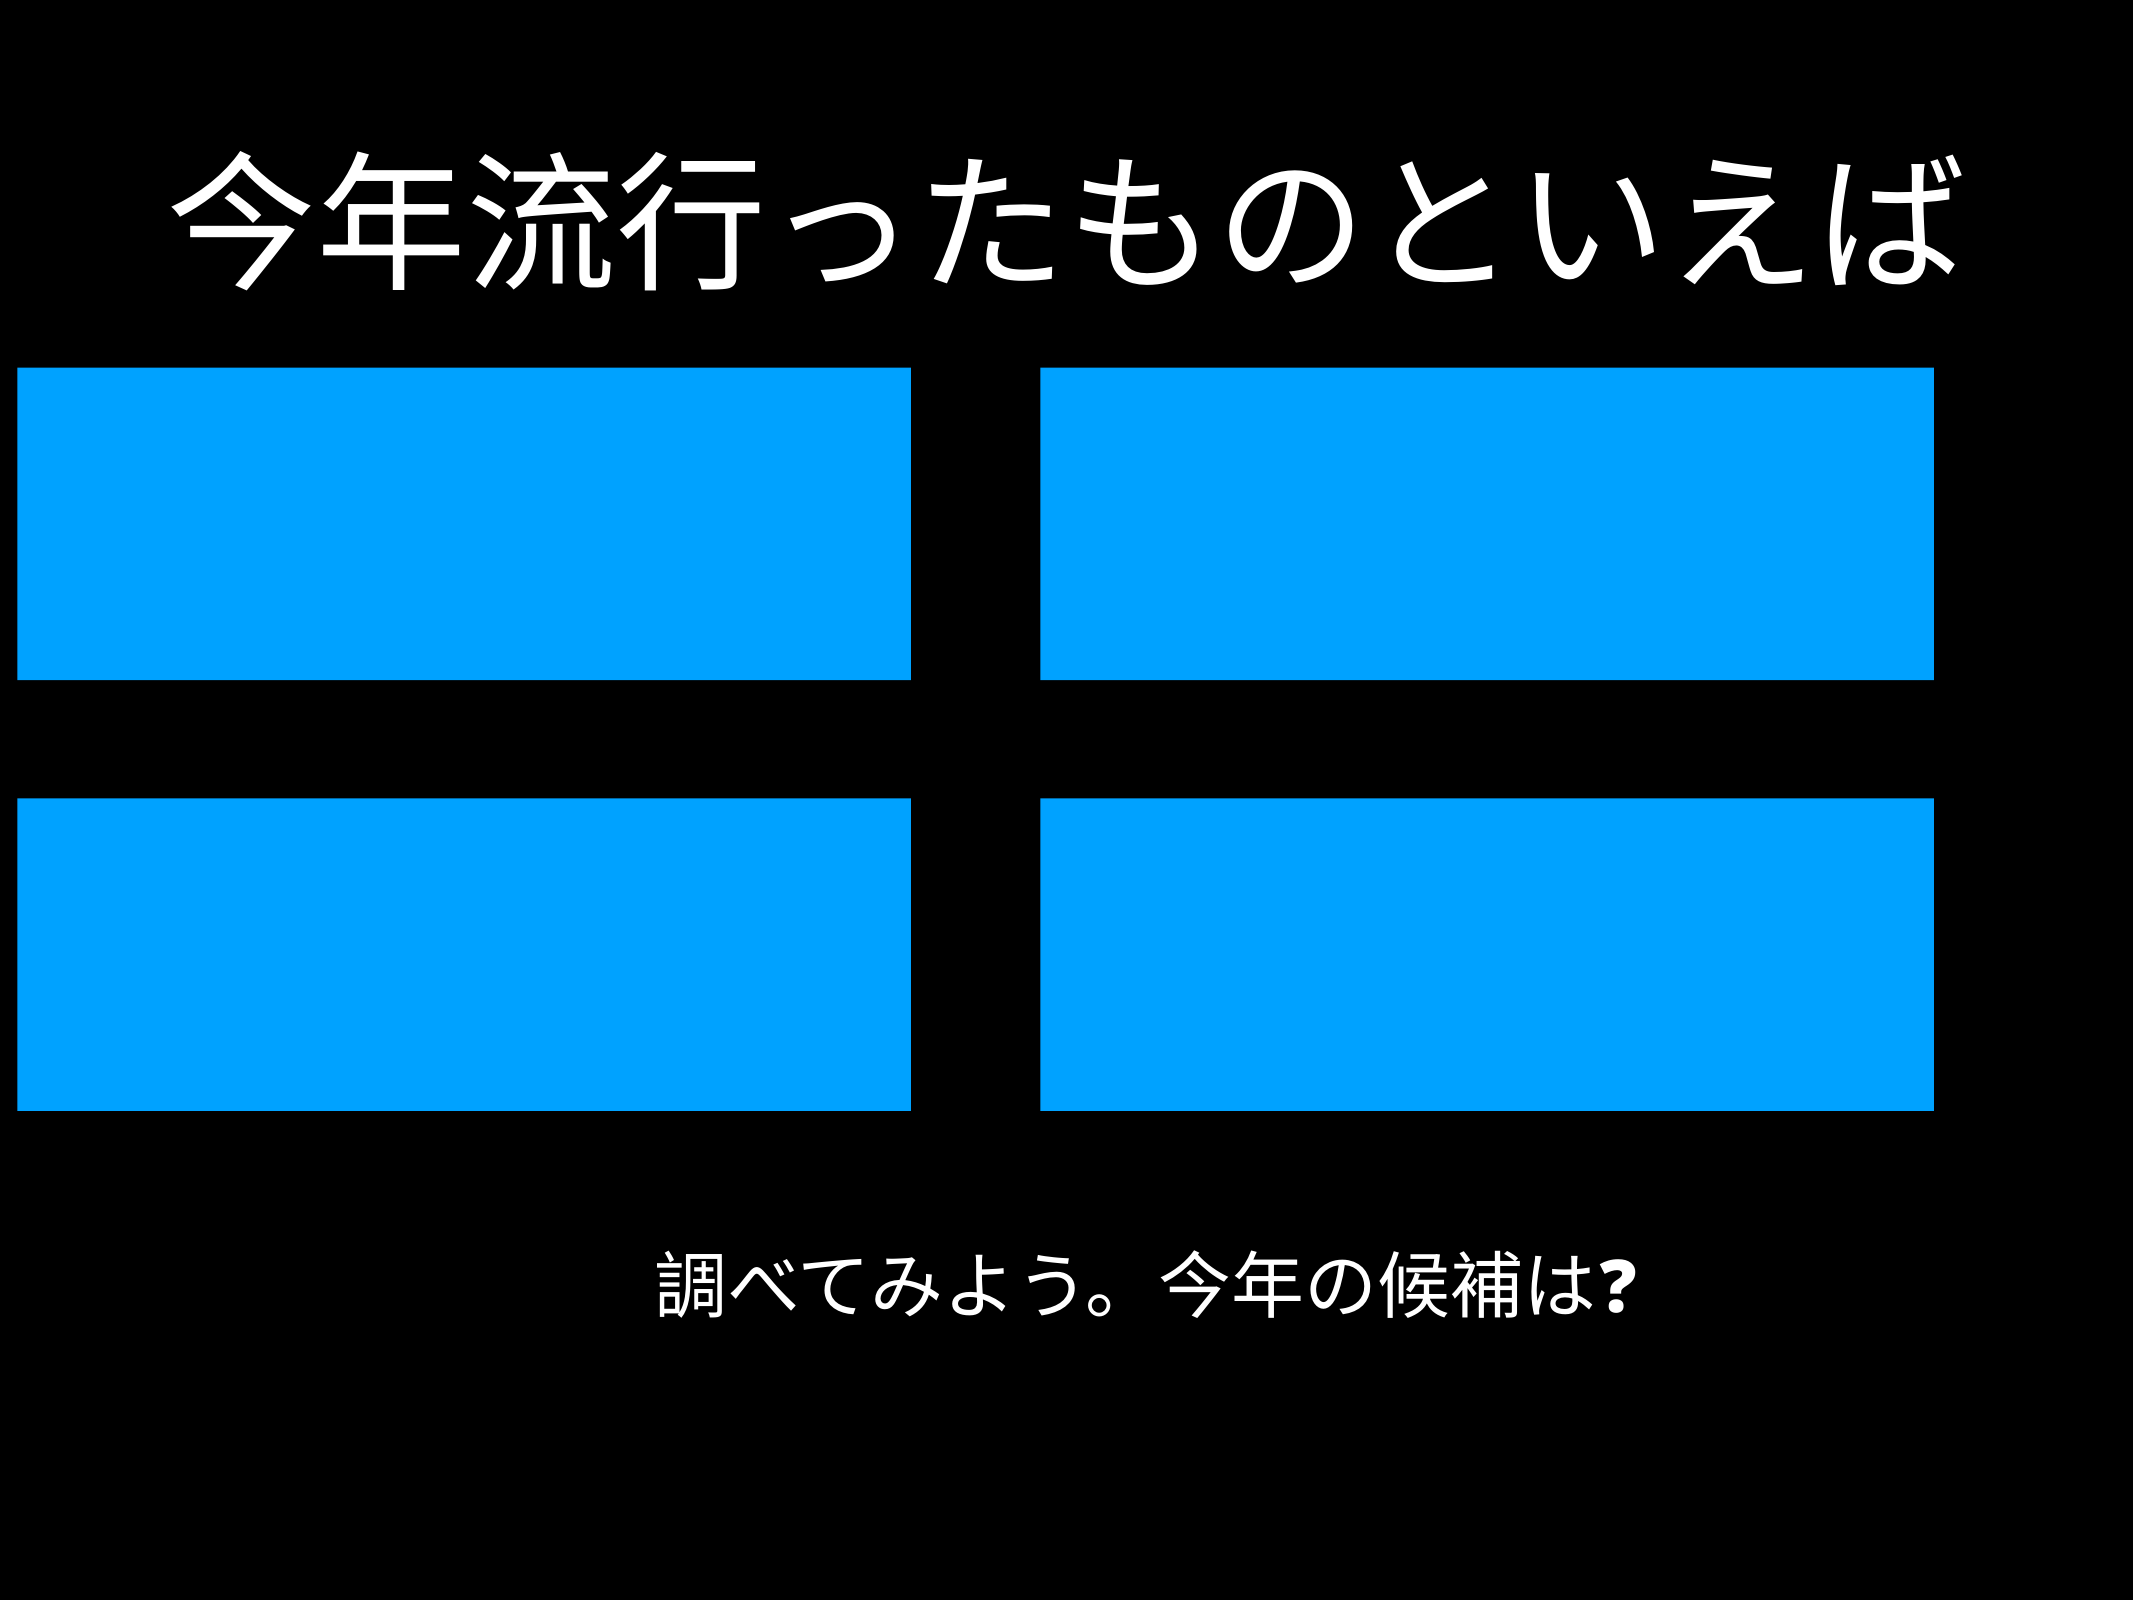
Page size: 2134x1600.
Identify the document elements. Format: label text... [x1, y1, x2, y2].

text_box [1040, 367, 1934, 681]
title 今年流行ったものといえば [155, 41, 1978, 397]
text_box [1040, 798, 1934, 1111]
text_box 調べてみよう。今年の候補は❓ [646, 1230, 1648, 1335]
text_box [17, 798, 911, 1111]
text_box [17, 367, 911, 681]
